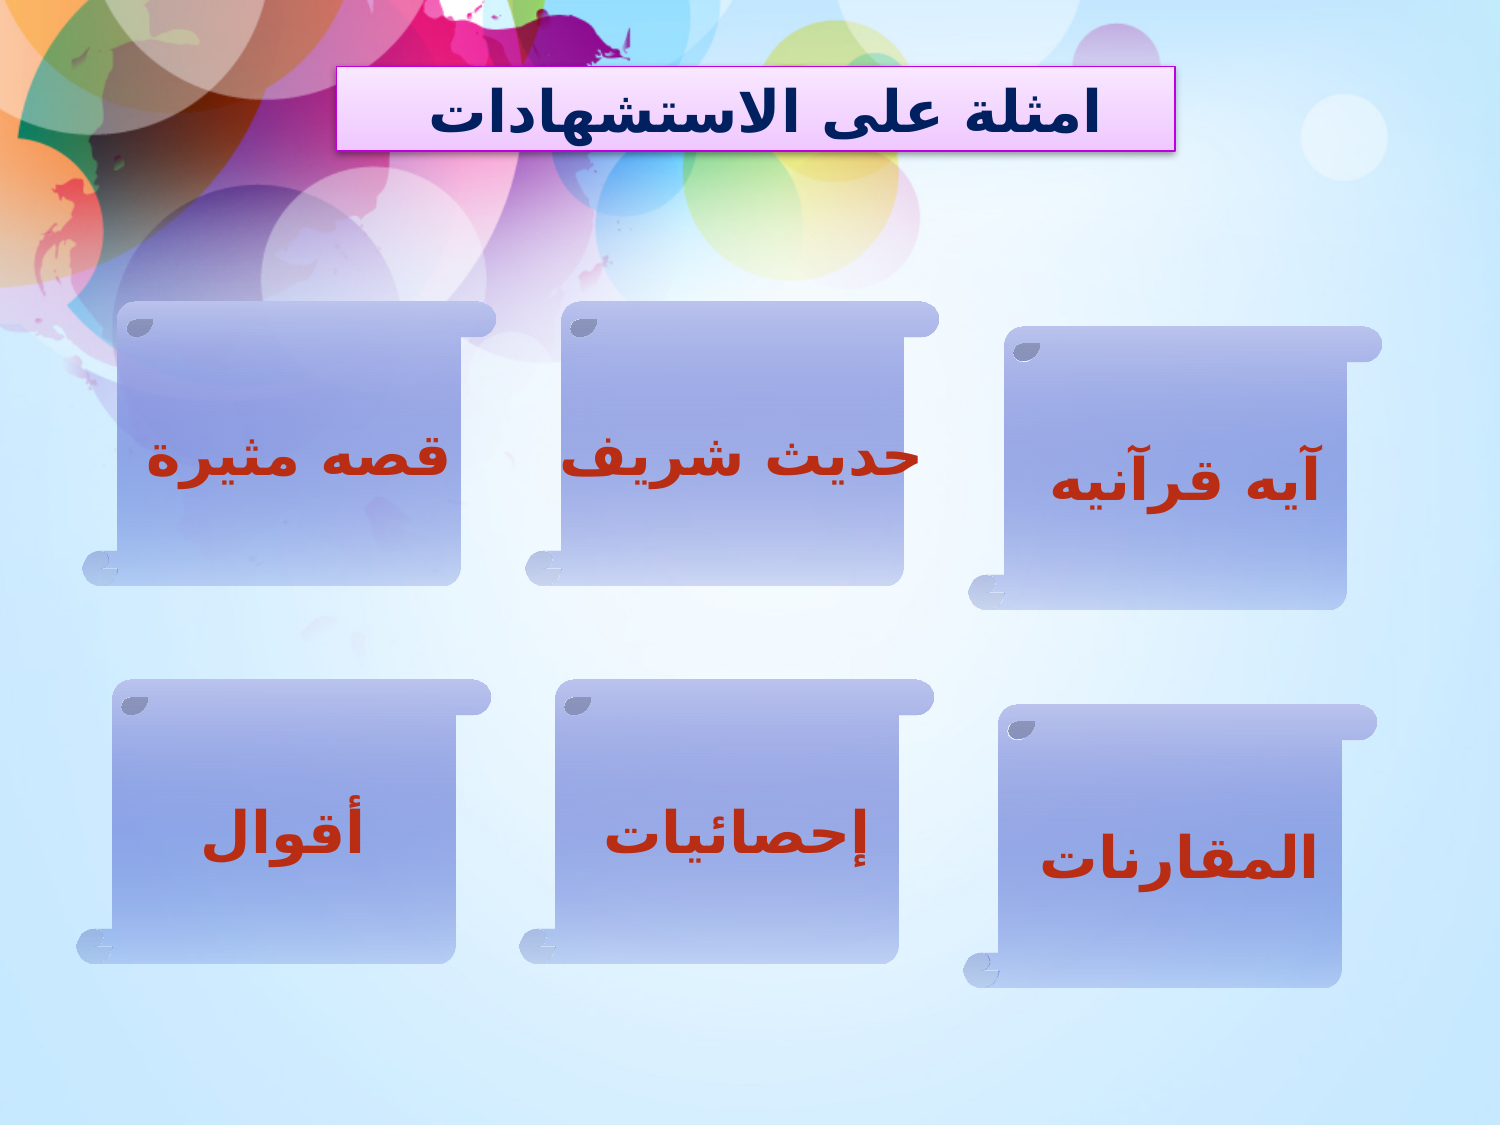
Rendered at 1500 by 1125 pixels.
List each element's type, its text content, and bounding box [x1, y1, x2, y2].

text_box أقوال [76, 679, 491, 964]
picture [0, 0, 1500, 1125]
text_box قصه مثيرة [82, 301, 496, 586]
text_box آيه قرآنيه [968, 326, 1382, 610]
text_box المقارنات [963, 704, 1377, 988]
text_box امثلة على الاستشهادات [336, 66, 1176, 152]
text_box إحصائيات [519, 679, 934, 964]
text_box حديث شريف [525, 301, 939, 586]
